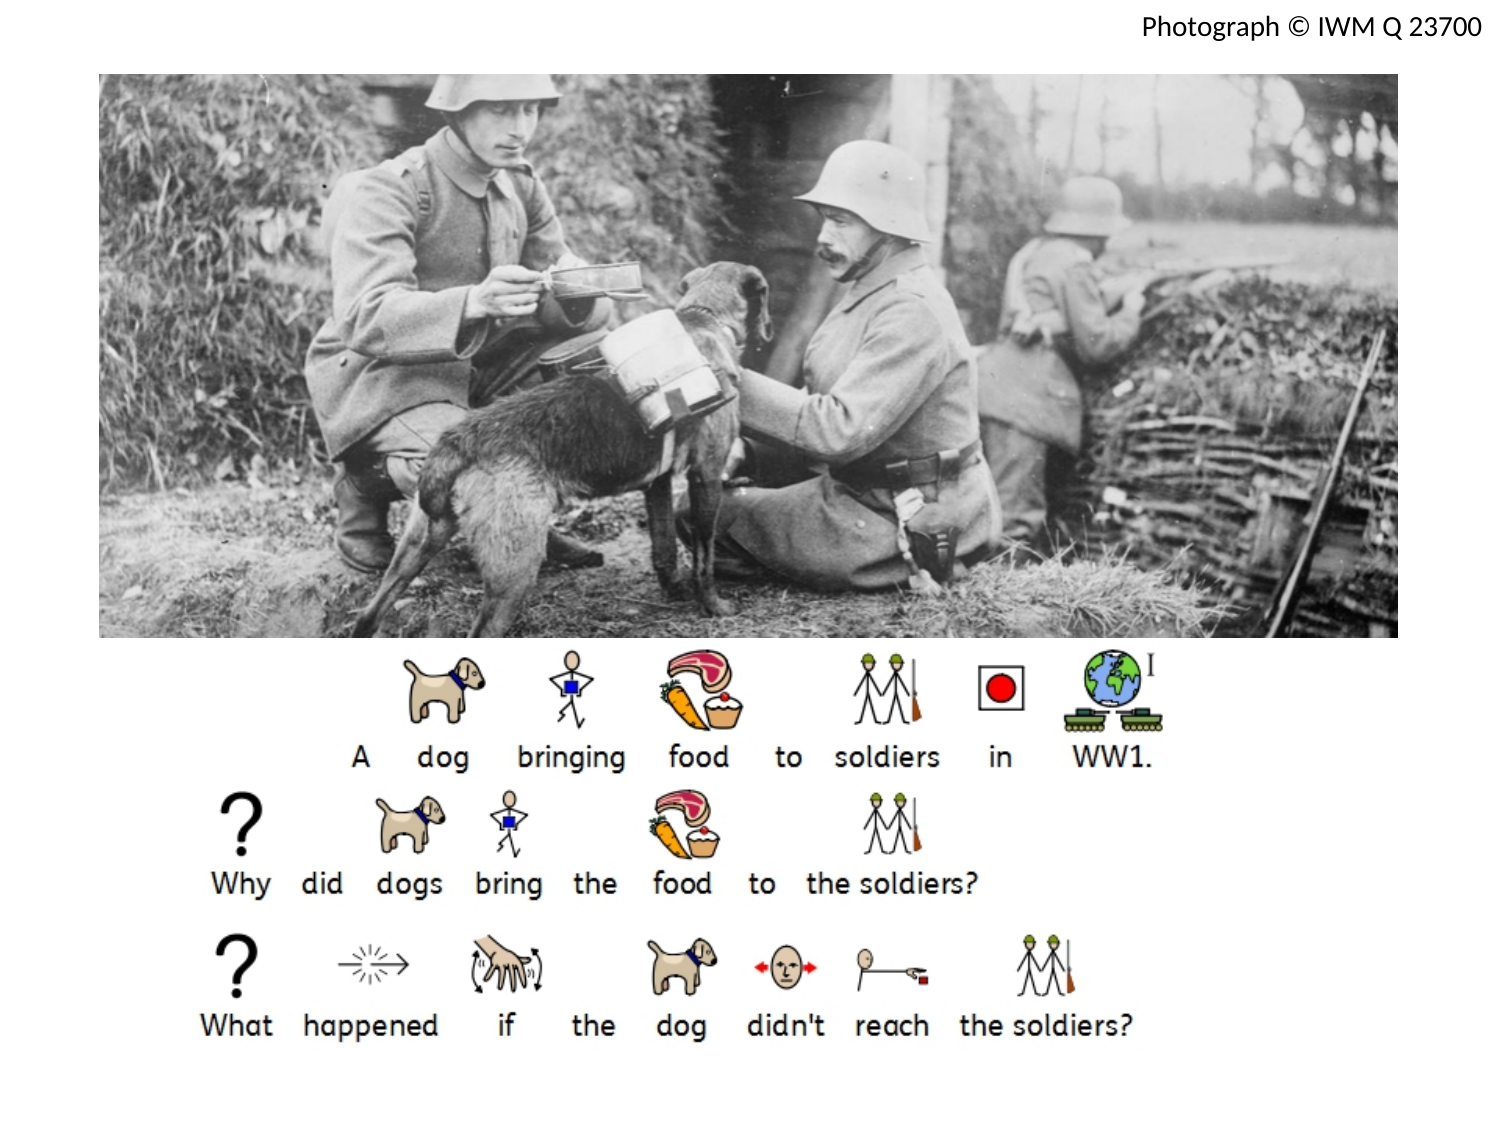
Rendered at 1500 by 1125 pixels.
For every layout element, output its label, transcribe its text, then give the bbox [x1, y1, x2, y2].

picture [202, 641, 1313, 913]
text_box Photograph © IWM Q 23700 [1127, 0, 1498, 50]
picture [192, 924, 1303, 1055]
picture [99, 74, 1398, 638]
